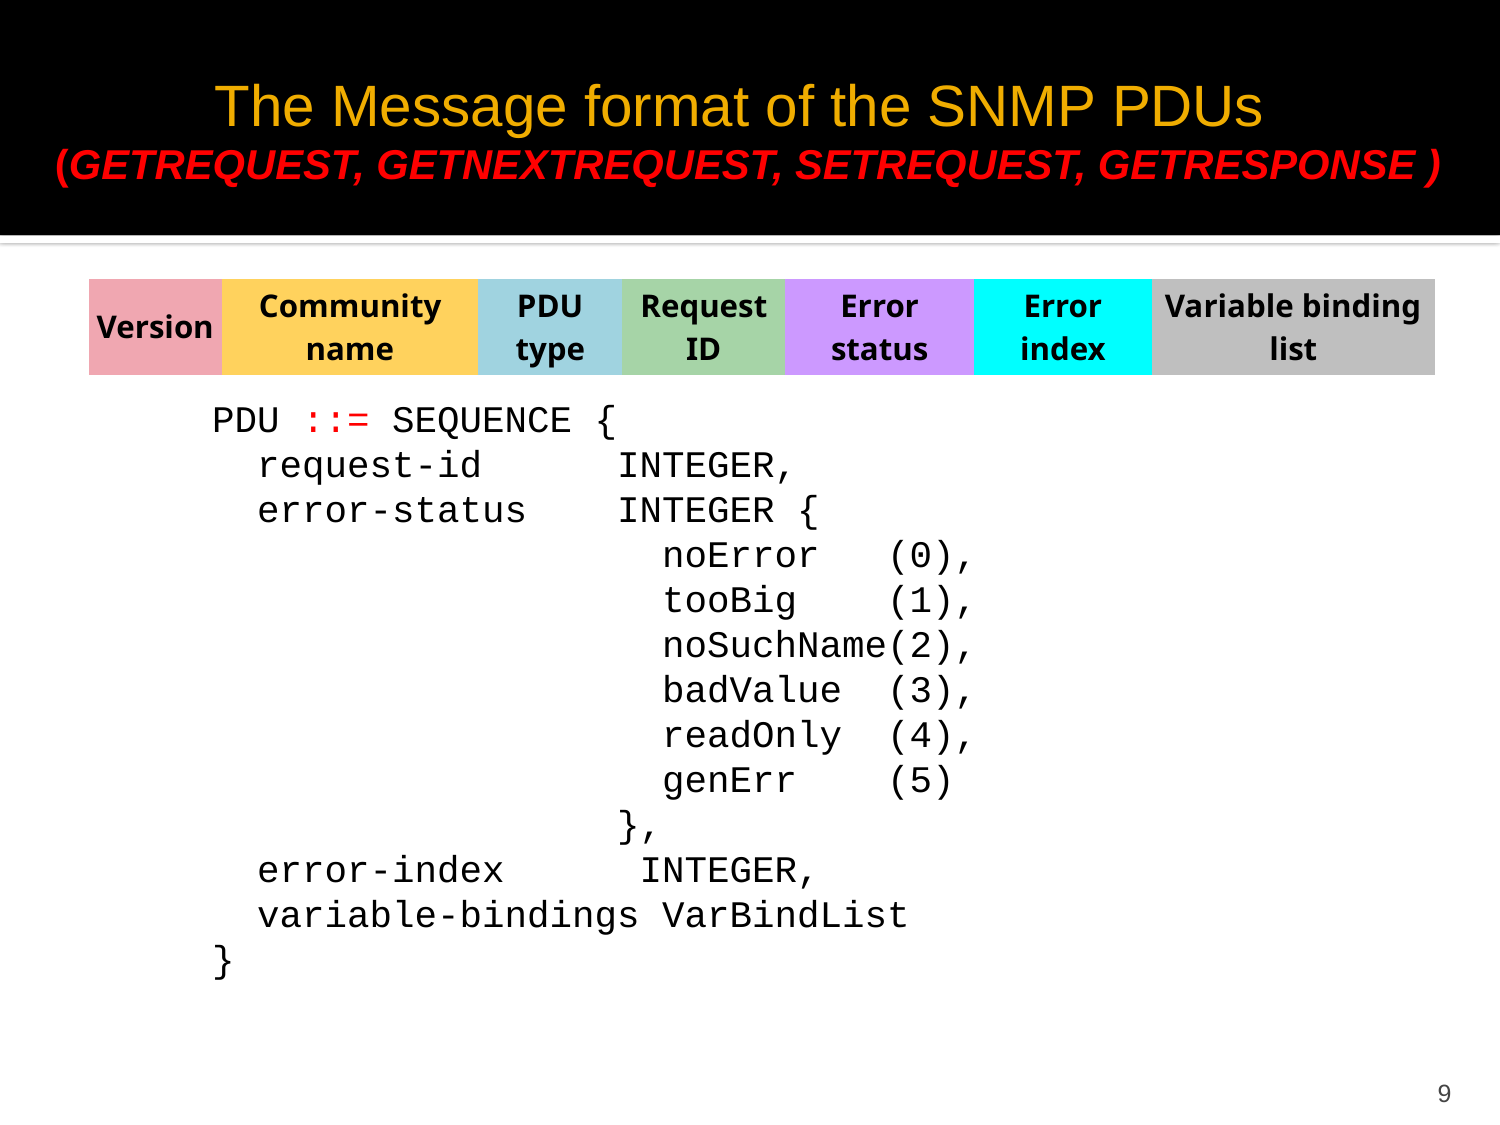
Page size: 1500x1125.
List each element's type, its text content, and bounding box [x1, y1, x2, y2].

table_header Variable binding list [1152, 279, 1435, 375]
title The Message format of the SNMP PDUs (GETREQUEST, GETNEXTREQUEST, SETREQUEST, GETRESPONSE ) [29, 25, 1459, 231]
table_header Error index [974, 279, 1152, 375]
table_header Error status [785, 279, 974, 375]
slide_number 9 [1345, 1062, 1467, 1108]
table_header Version [89, 279, 222, 375]
table_header Request ID [622, 279, 785, 375]
text_box PDU ::= SEQUENCE { request-id INTEGER, error-status INTEGER { noError (0), tooBig (1), noSuchName(2), badValue (3), readOnly (4), genErr (5) }, error-index INTEGER, variable-bindings VarBindList } [197, 387, 1010, 1038]
table_header PDU type [478, 279, 622, 375]
table_header Community name [222, 279, 478, 375]
